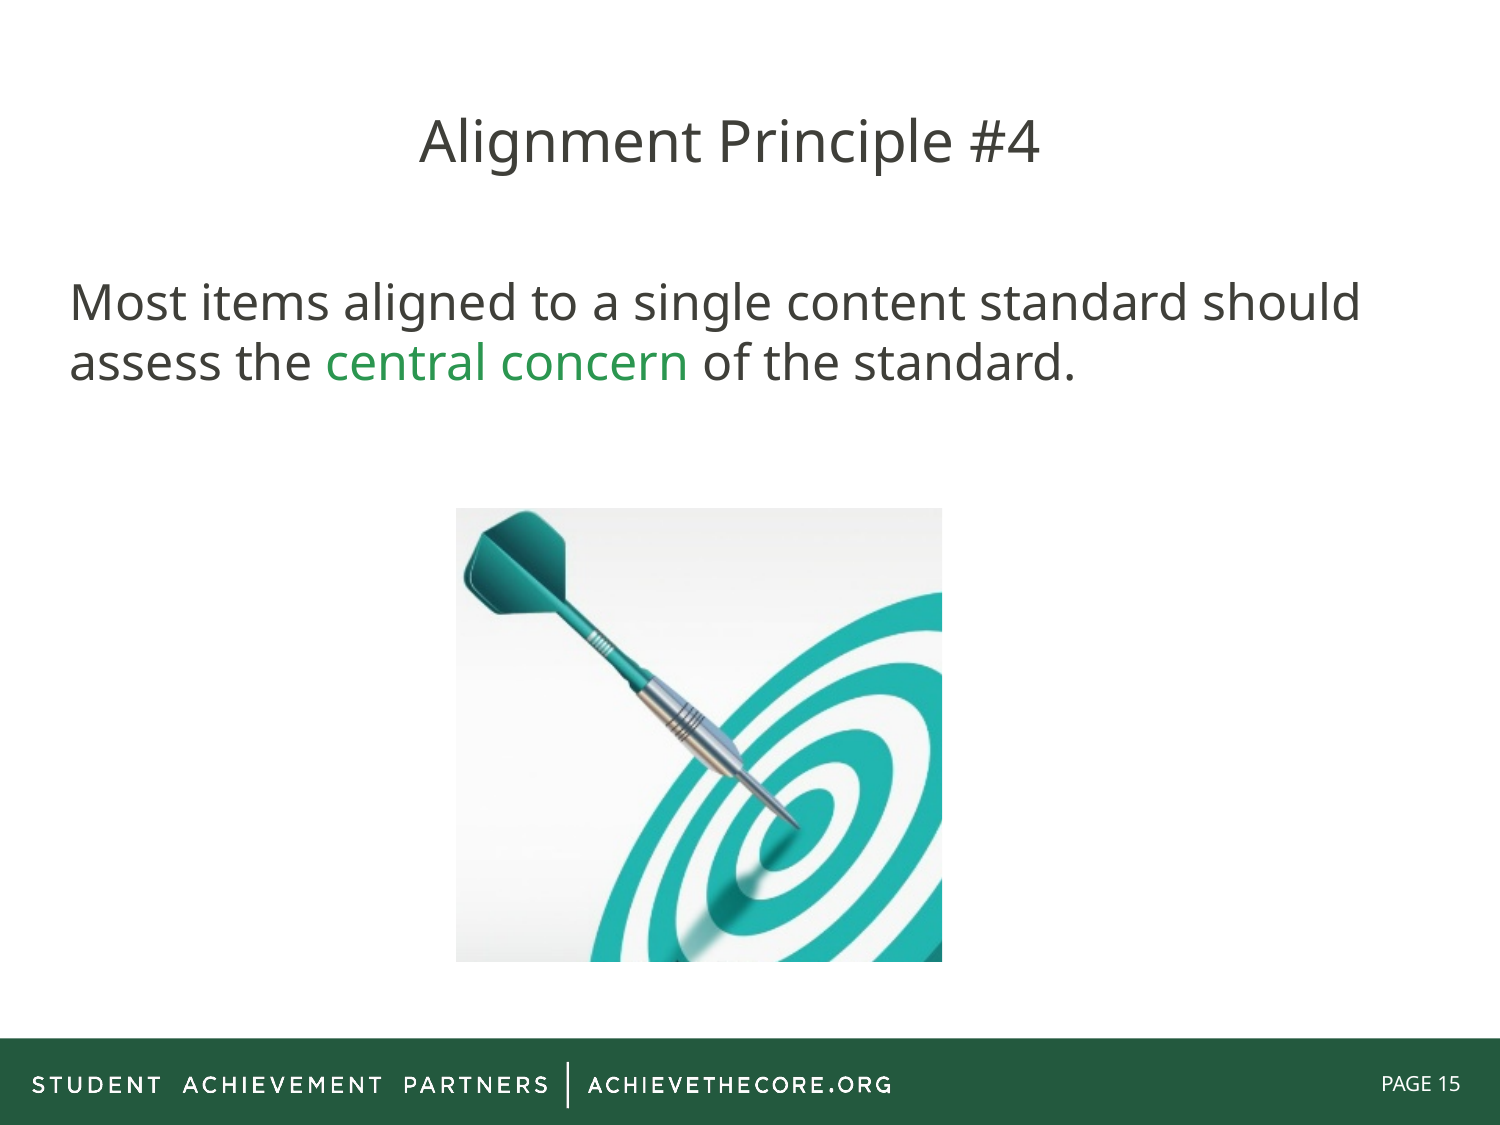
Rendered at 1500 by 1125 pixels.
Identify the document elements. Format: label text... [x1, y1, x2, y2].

title Alignment Principle #4 [55, 45, 1406, 233]
picture [455, 507, 943, 962]
list Most items aligned to a single content standard should assess the central concern of the standard. [55, 255, 1436, 998]
picture [12, 1055, 911, 1112]
